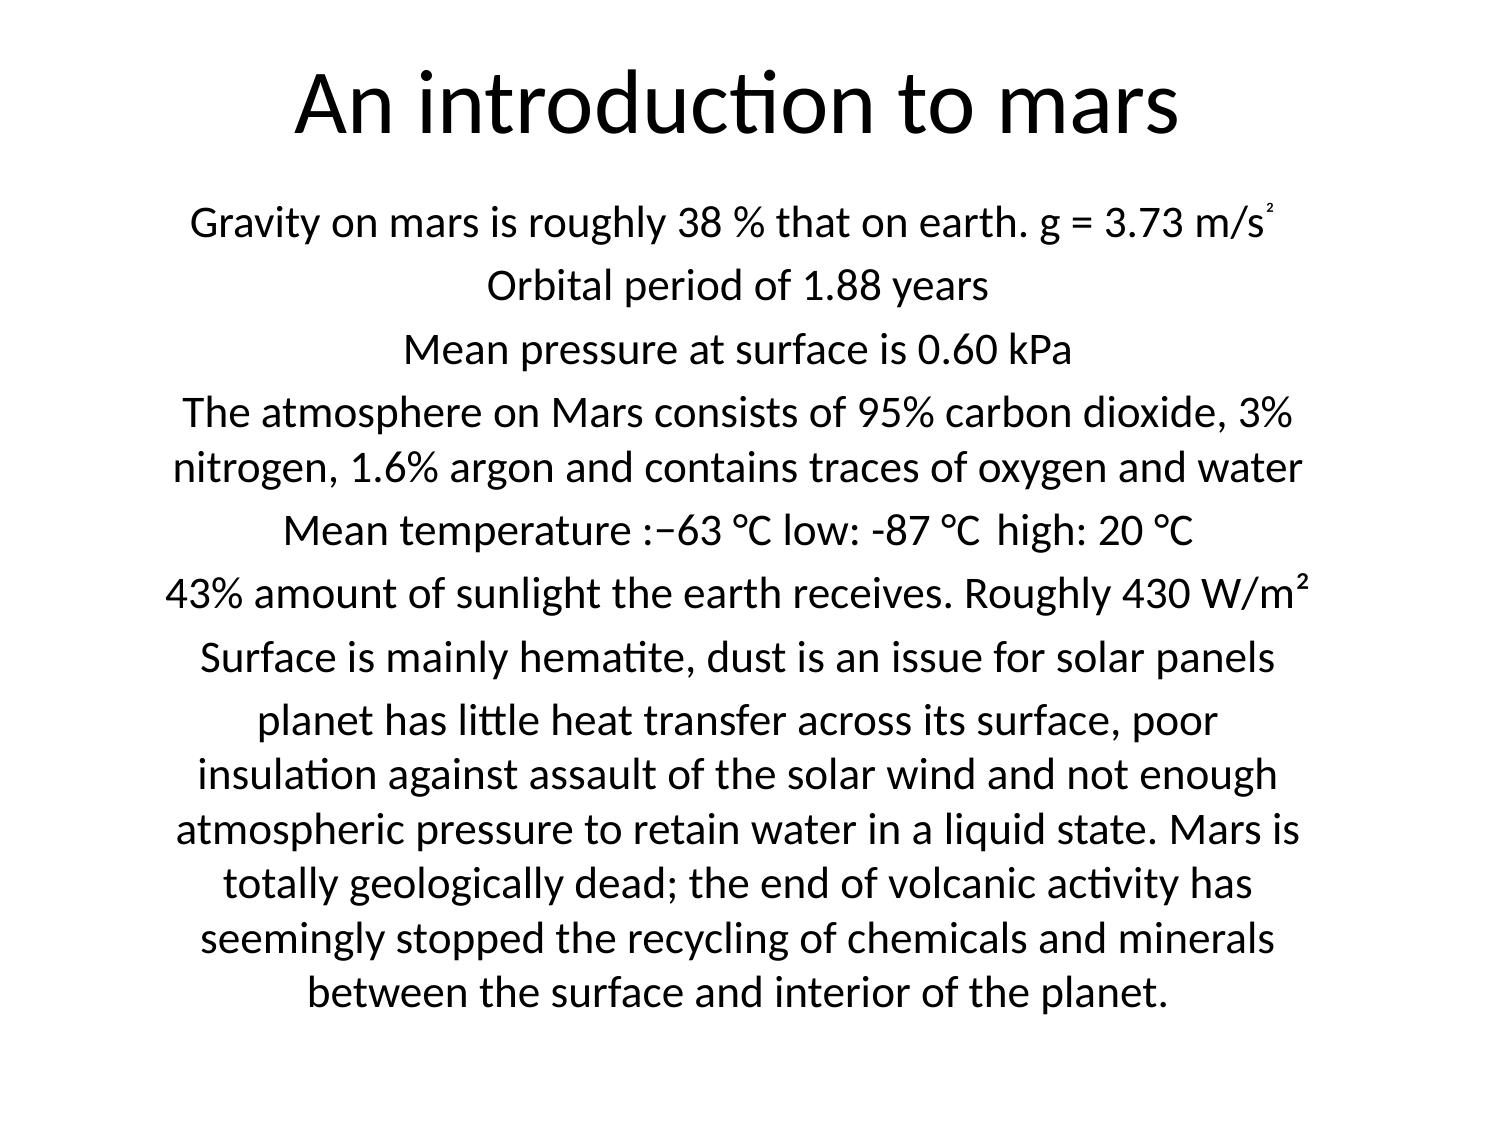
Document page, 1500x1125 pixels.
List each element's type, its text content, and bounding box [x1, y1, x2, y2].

subtitle Gravity on mars is roughly 38 % that on earth. g = 3.73 m/s² Orbital period of 1.88 years Mean pressure at surface is 0.60 kPa The atmosphere on Mars consists of 95% carbon dioxide, 3% nitrogen, 1.6% argon and contains traces of oxygen and water Mean temperature :−63 °C low: -87 °C high: 20 °C 43% amount of sunlight the earth receives. Roughly 430 W/m² Surface is mainly hematite, dust is an issue for solar panels planet has little heat transfer across its surface, poor insulation against assault of the solar wind and not enough atmospheric pressure to retain water in a liquid state. Mars is totally geologically dead; the end of volcanic activity has seemingly stopped the recycling of chemicals and minerals between the surface and interior of the planet. [147, 184, 1329, 1083]
title An introduction to mars [100, 30, 1376, 273]
